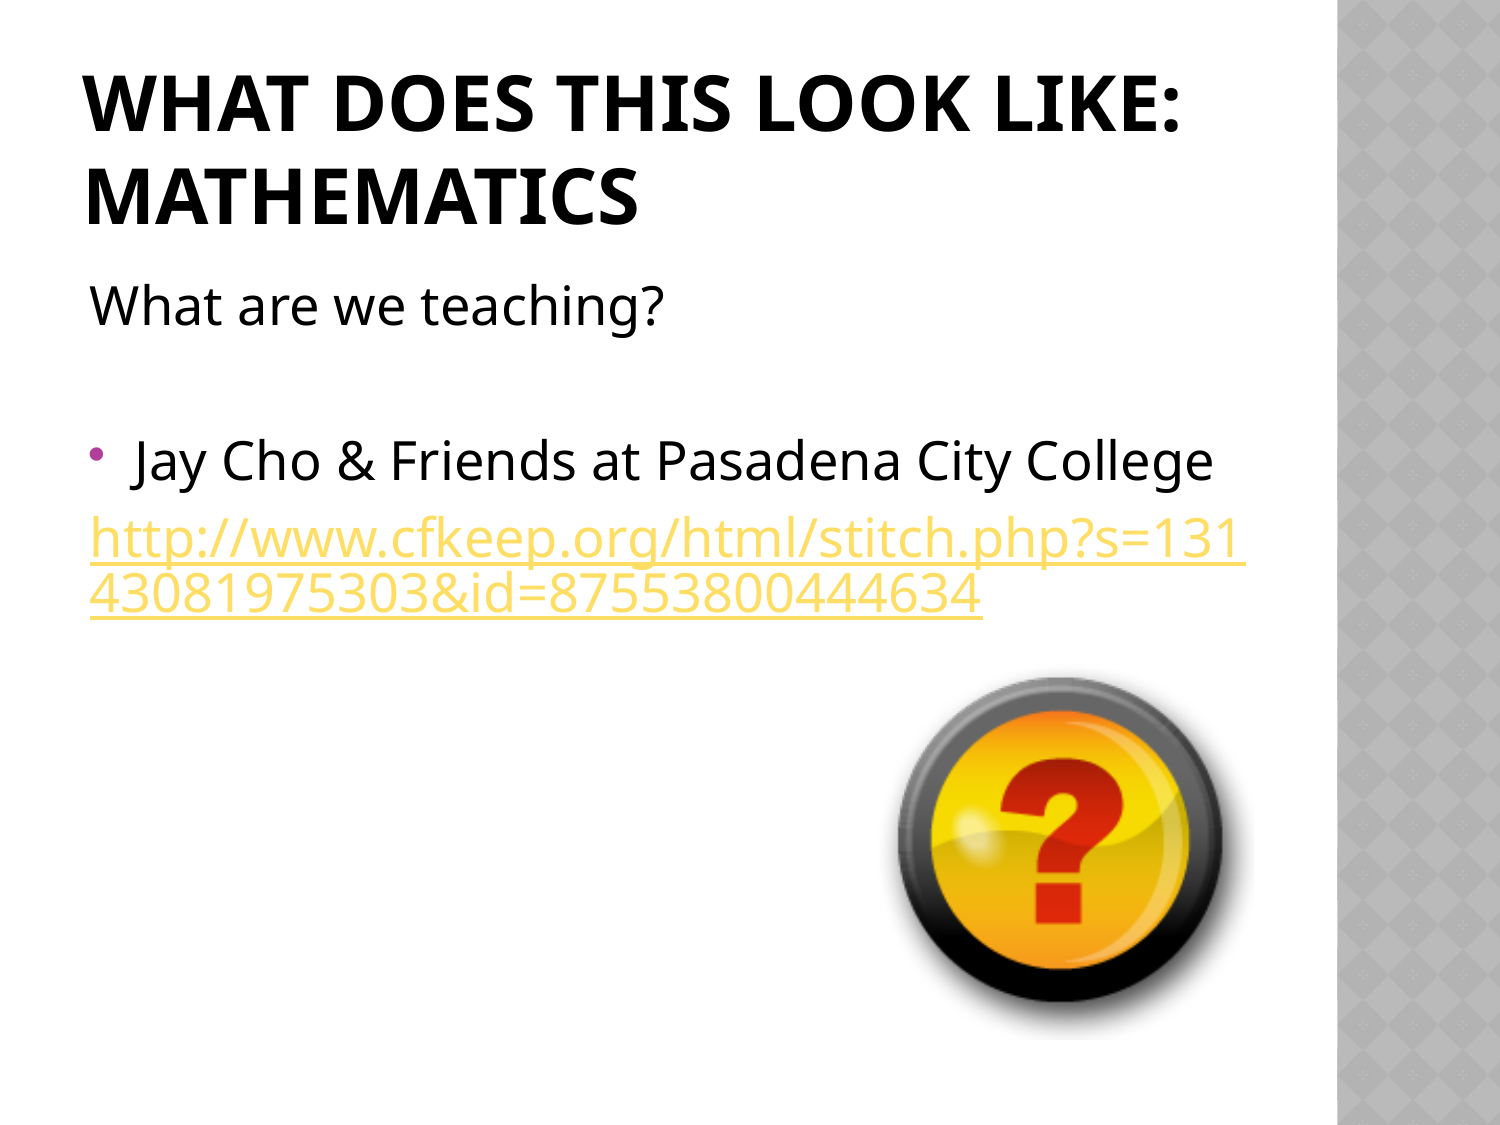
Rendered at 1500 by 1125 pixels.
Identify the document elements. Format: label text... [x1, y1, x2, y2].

list What are we teaching? Jay Cho & Friends at Pasadena City College http://www.cfkeep.org/html/stitch.php?s=13143081975303&id=87553800444634 [75, 264, 1263, 1059]
picture [878, 663, 1254, 1040]
title What does this look like: mathematics [75, 52, 1263, 240]
